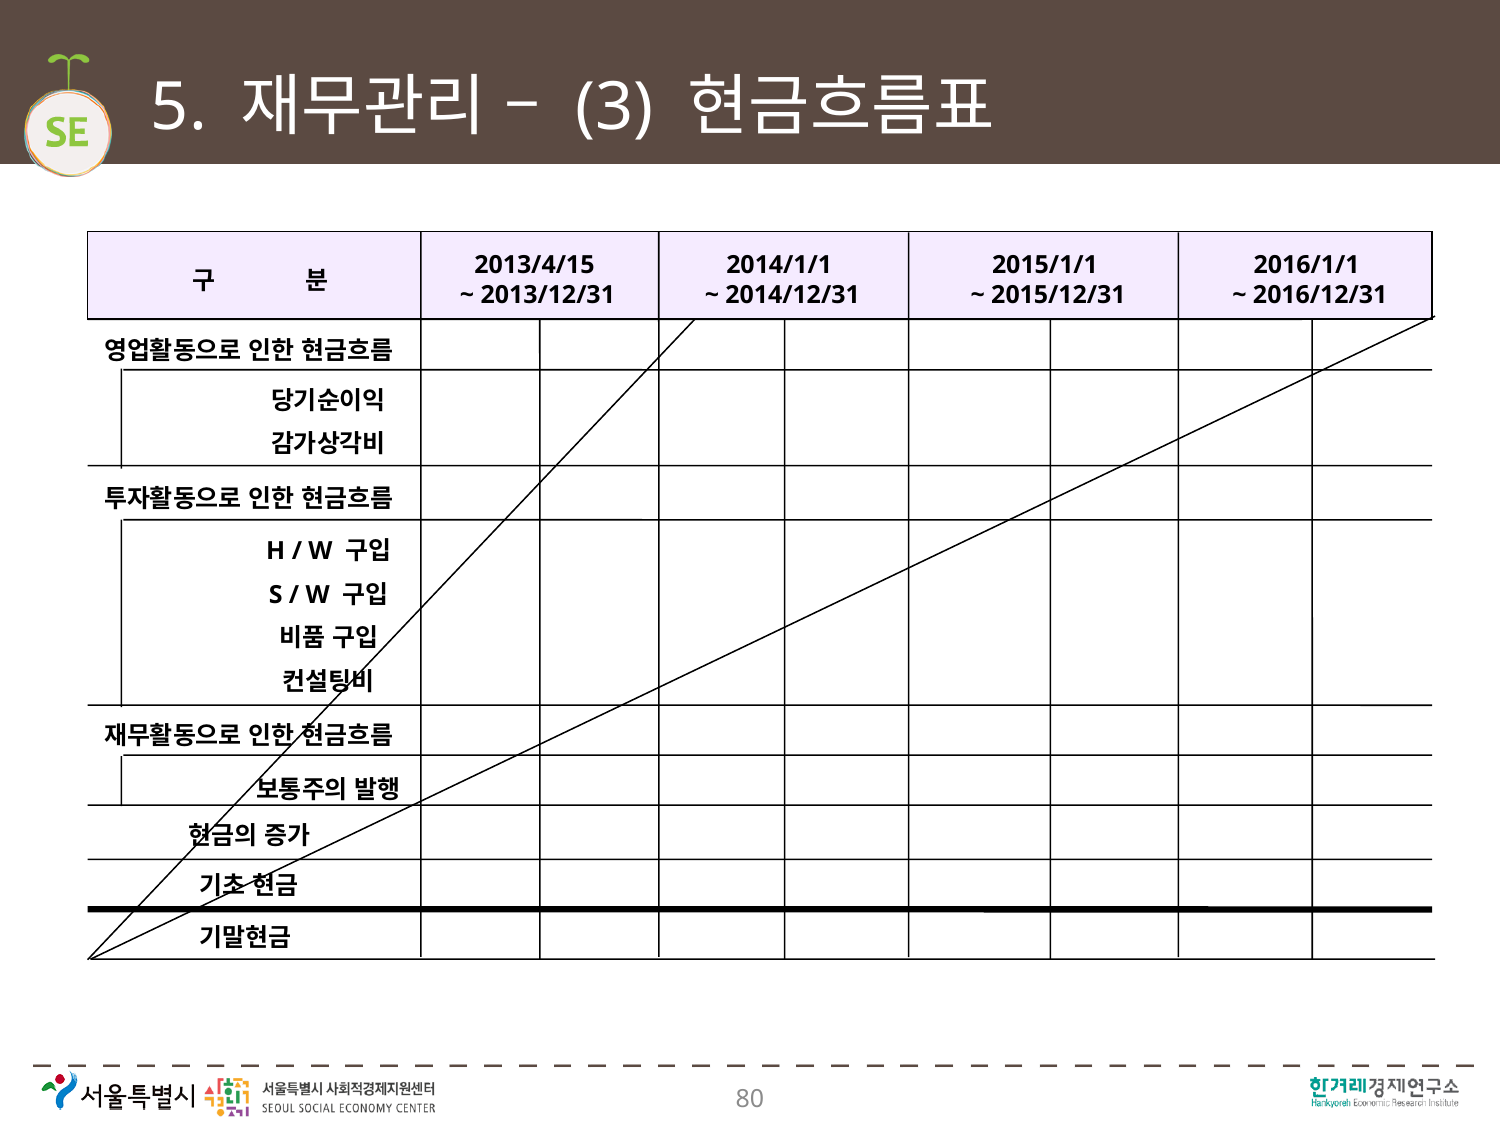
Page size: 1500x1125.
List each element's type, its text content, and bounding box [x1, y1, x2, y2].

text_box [81, 231, 1436, 960]
title 5. 재무관리 – (3) 현금흐름표 [135, 45, 1463, 161]
slide_number 80 [696, 1069, 804, 1125]
picture [0, 0, 1500, 1125]
